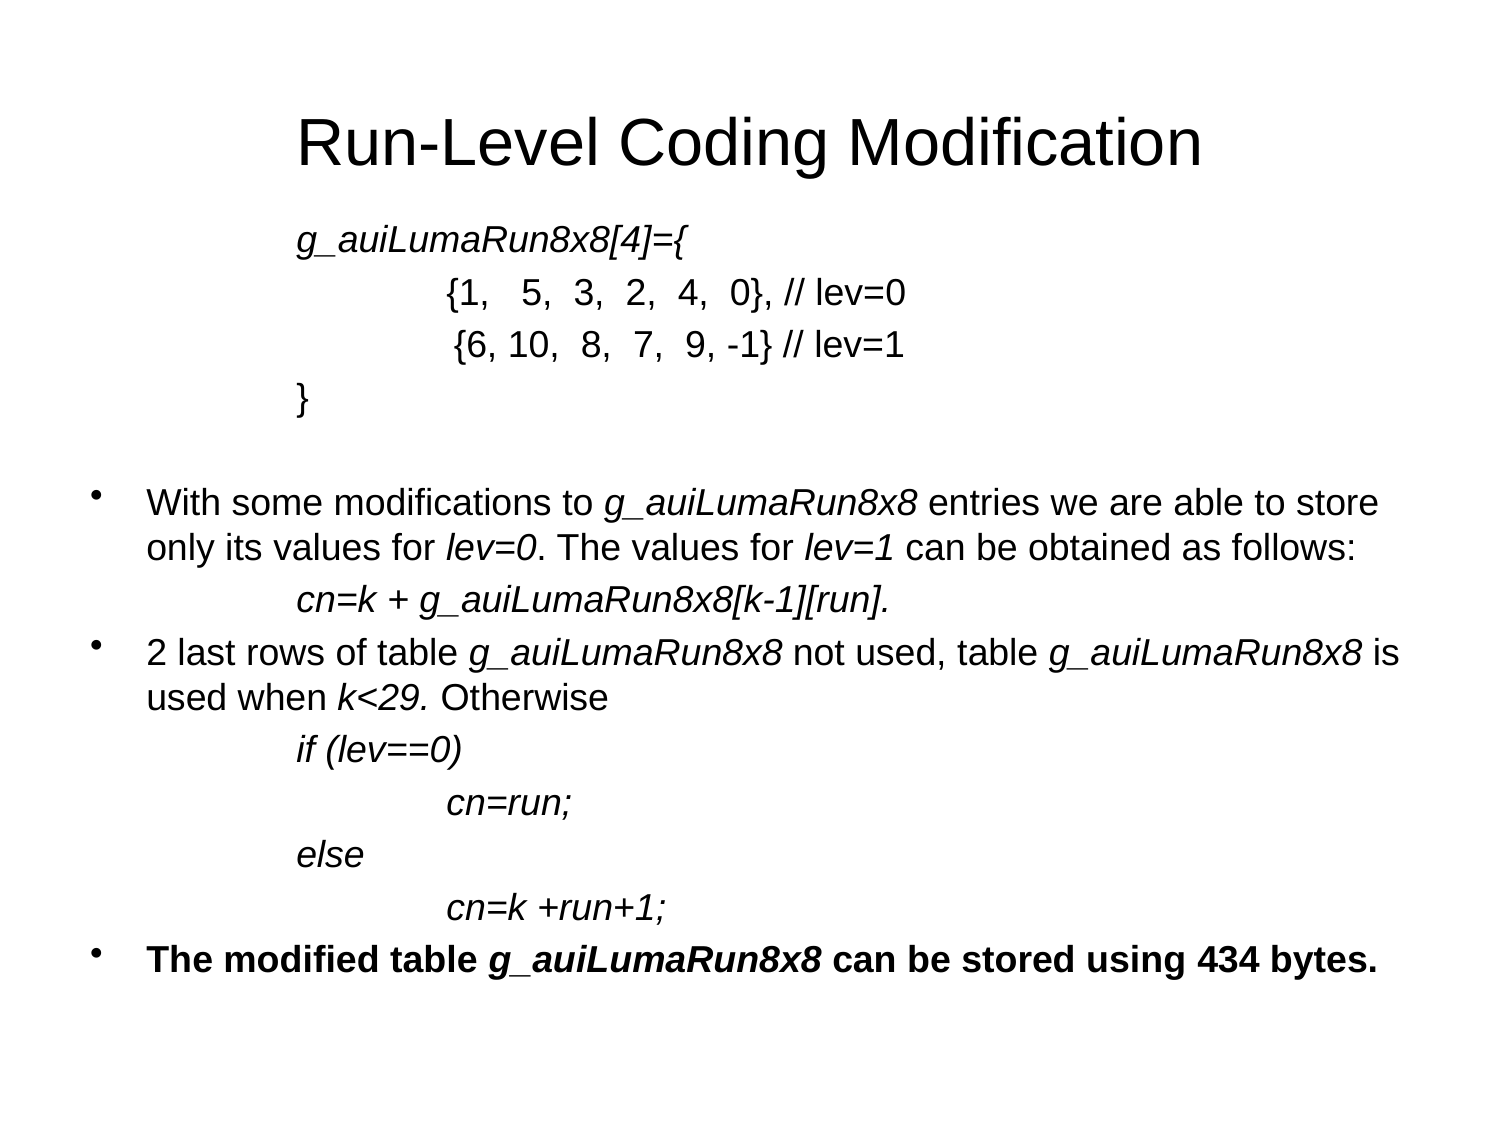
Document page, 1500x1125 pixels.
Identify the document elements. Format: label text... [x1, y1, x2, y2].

title Run-Level Coding Modification [74, 44, 1426, 207]
list g_auiLumaRun8x8[4]={ {1, 5, 3, 2, 4, 0}, // lev=0 {6, 10, 8, 7, 9, -1} // lev=1 } With some modifications to g_auiLumaRun8x8 entries we are able to store only its values for lev=0. The values for lev=1 can be obtained as follows: cn=k + g_auiLumaRun8x8[k-1][run]. 2 last rows of table g_auiLumaRun8x8 not used, table g_auiLumaRun8x8 is used when k<29. Otherwise if (lev==0) cn=run; else cn=k +run+1; The modified table g_auiLumaRun8x8 can be stored using 434 bytes. [74, 207, 1426, 951]
